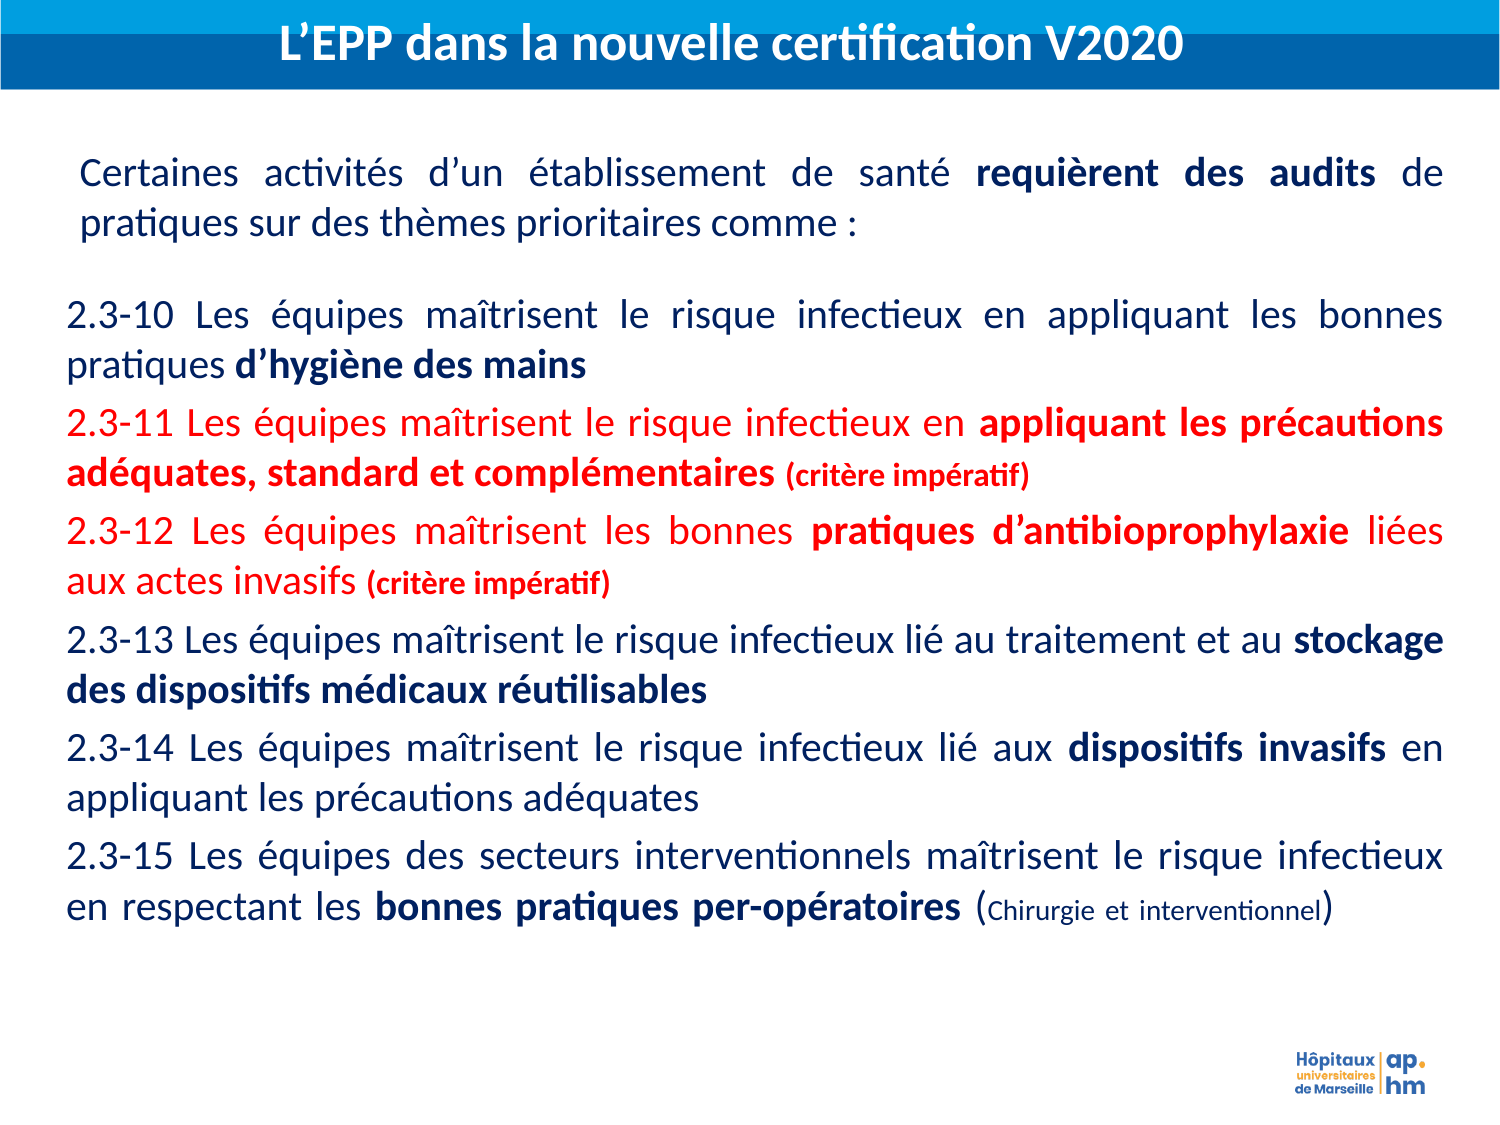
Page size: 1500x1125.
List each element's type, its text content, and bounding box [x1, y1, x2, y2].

picture [1295, 1052, 1425, 1094]
text_box Certaines activités d’un établissement de santé requièrent des audits de pratiques sur des thèmes prioritaires comme : [64, 137, 1459, 278]
text_box 2.3-10 Les équipes maîtrisent le risque infectieux en appliquant les bonnes pratiques d’hygiène des mains 2.3-11 Les équipes maîtrisent le risque infectieux en appliquant les précautions adéquates, standard et complémentaires (critère impératif) 2.3-12 Les équipes maîtrisent les bonnes pratiques d’antibioprophylaxie liées aux actes invasifs (critère impératif) 2.3-13 Les équipes maîtrisent le risque infectieux lié au traitement et au stockage des dispositifs médicaux réutilisables 2.3-14 Les équipes maîtrisent le risque infectieux lié aux dispositifs invasifs en appliquant les précautions adéquates 2.3-15 Les équipes des secteurs interventionnels maîtrisent le risque infectieux en respectant les bonnes pratiques per-opératoires (Chirurgie et interventionnel) [0, 278, 1459, 1016]
picture [0, 35, 1500, 101]
title L’EPP dans la nouvelle certification V2020 [100, 0, 1376, 79]
